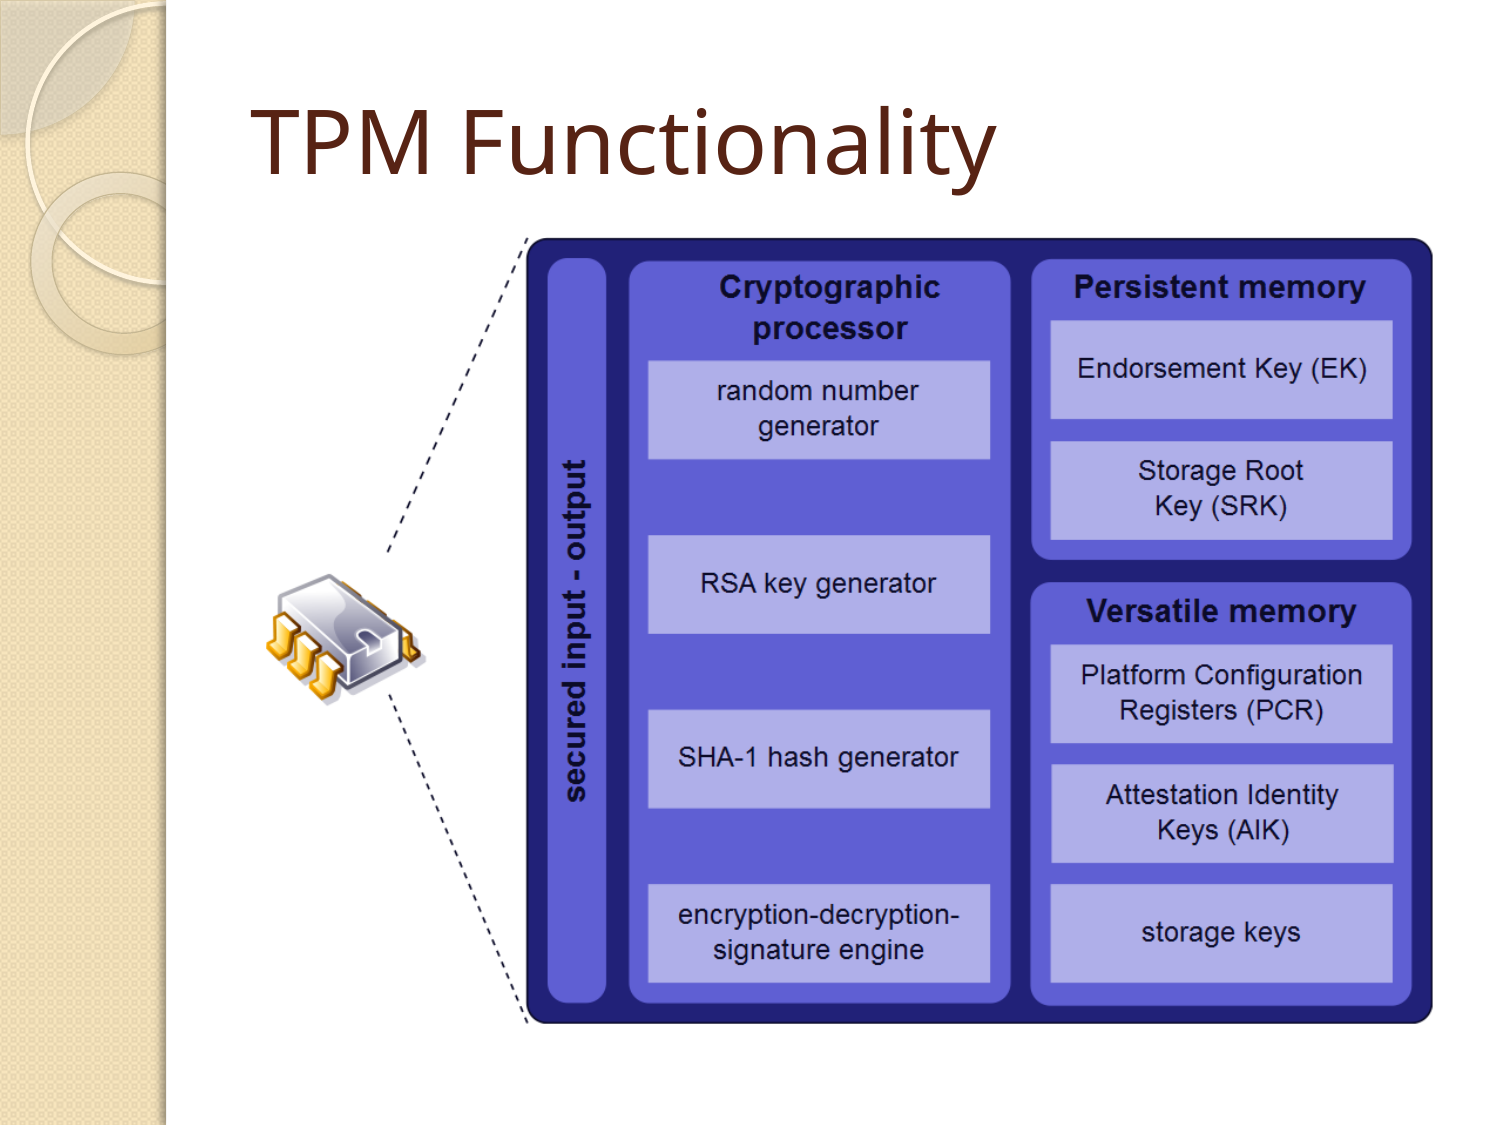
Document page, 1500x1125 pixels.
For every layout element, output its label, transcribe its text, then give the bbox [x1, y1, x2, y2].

title TPM Functionality [235, 45, 1466, 233]
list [265, 237, 1436, 1026]
